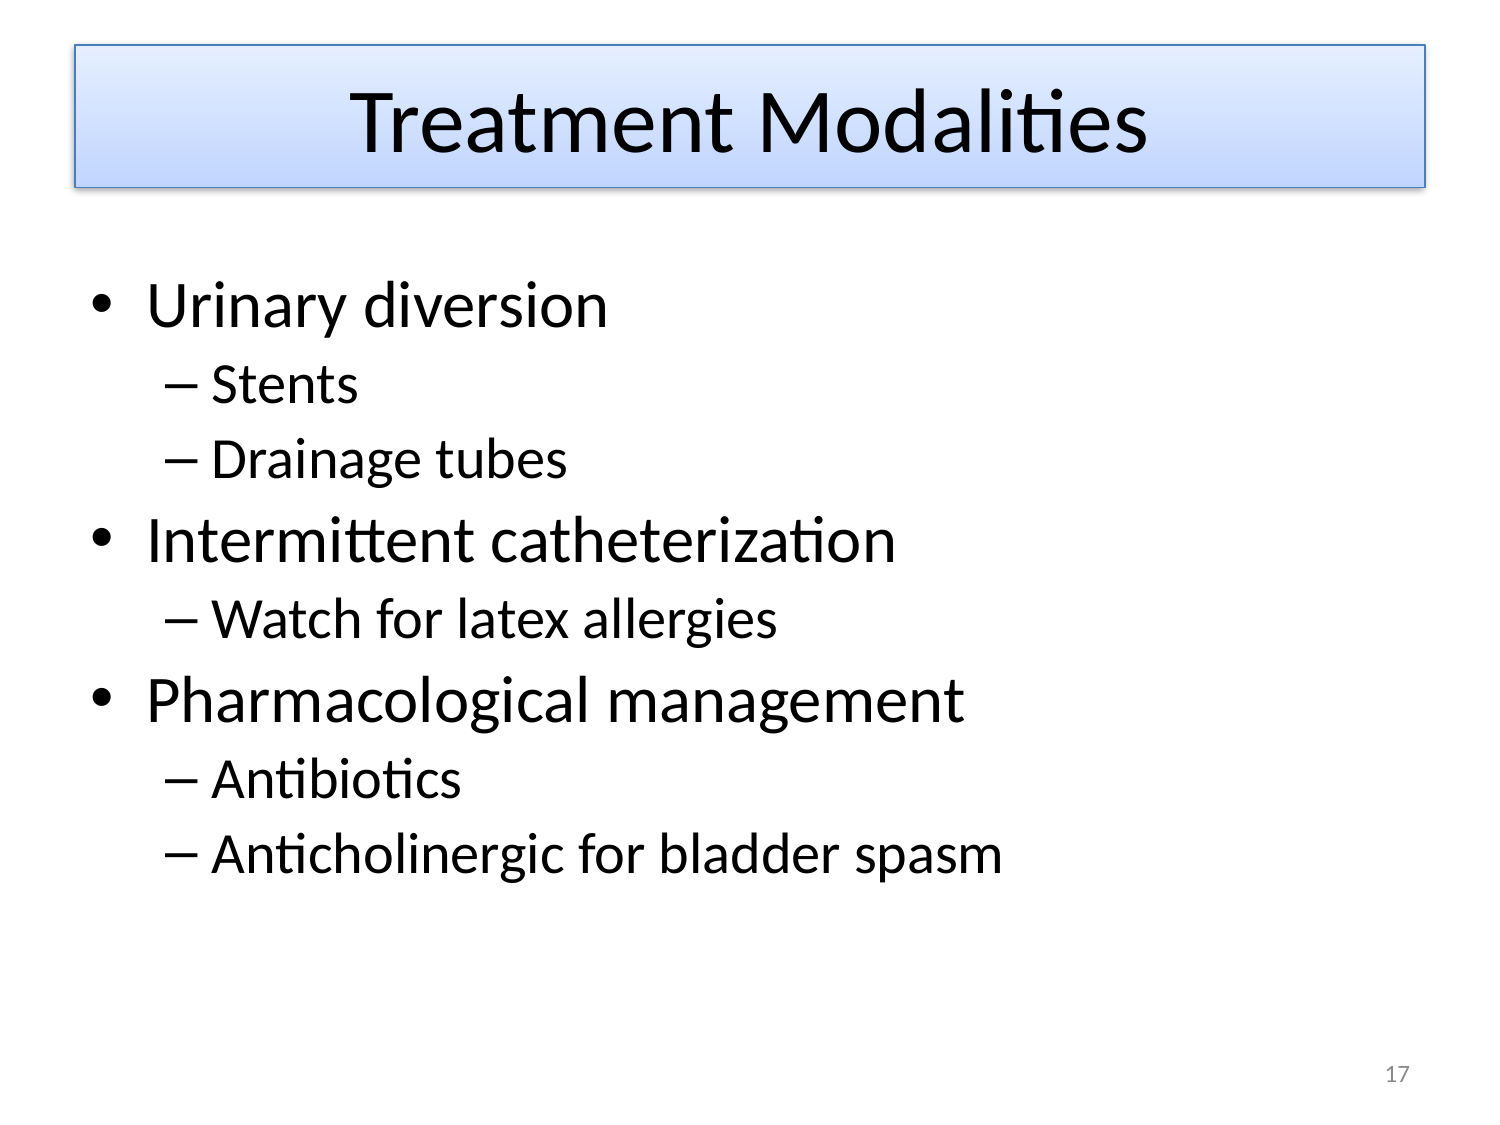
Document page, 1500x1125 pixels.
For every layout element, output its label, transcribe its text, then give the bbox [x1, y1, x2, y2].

list Urinary diversion Stents Drainage tubes Intermittent catheterization Watch for latex allergies Pharmacological management Antibiotics Anticholinergic for bladder spasm [75, 262, 1425, 1005]
slide_number 17 [1074, 1042, 1425, 1103]
title Treatment Modalities [74, 44, 1426, 188]
